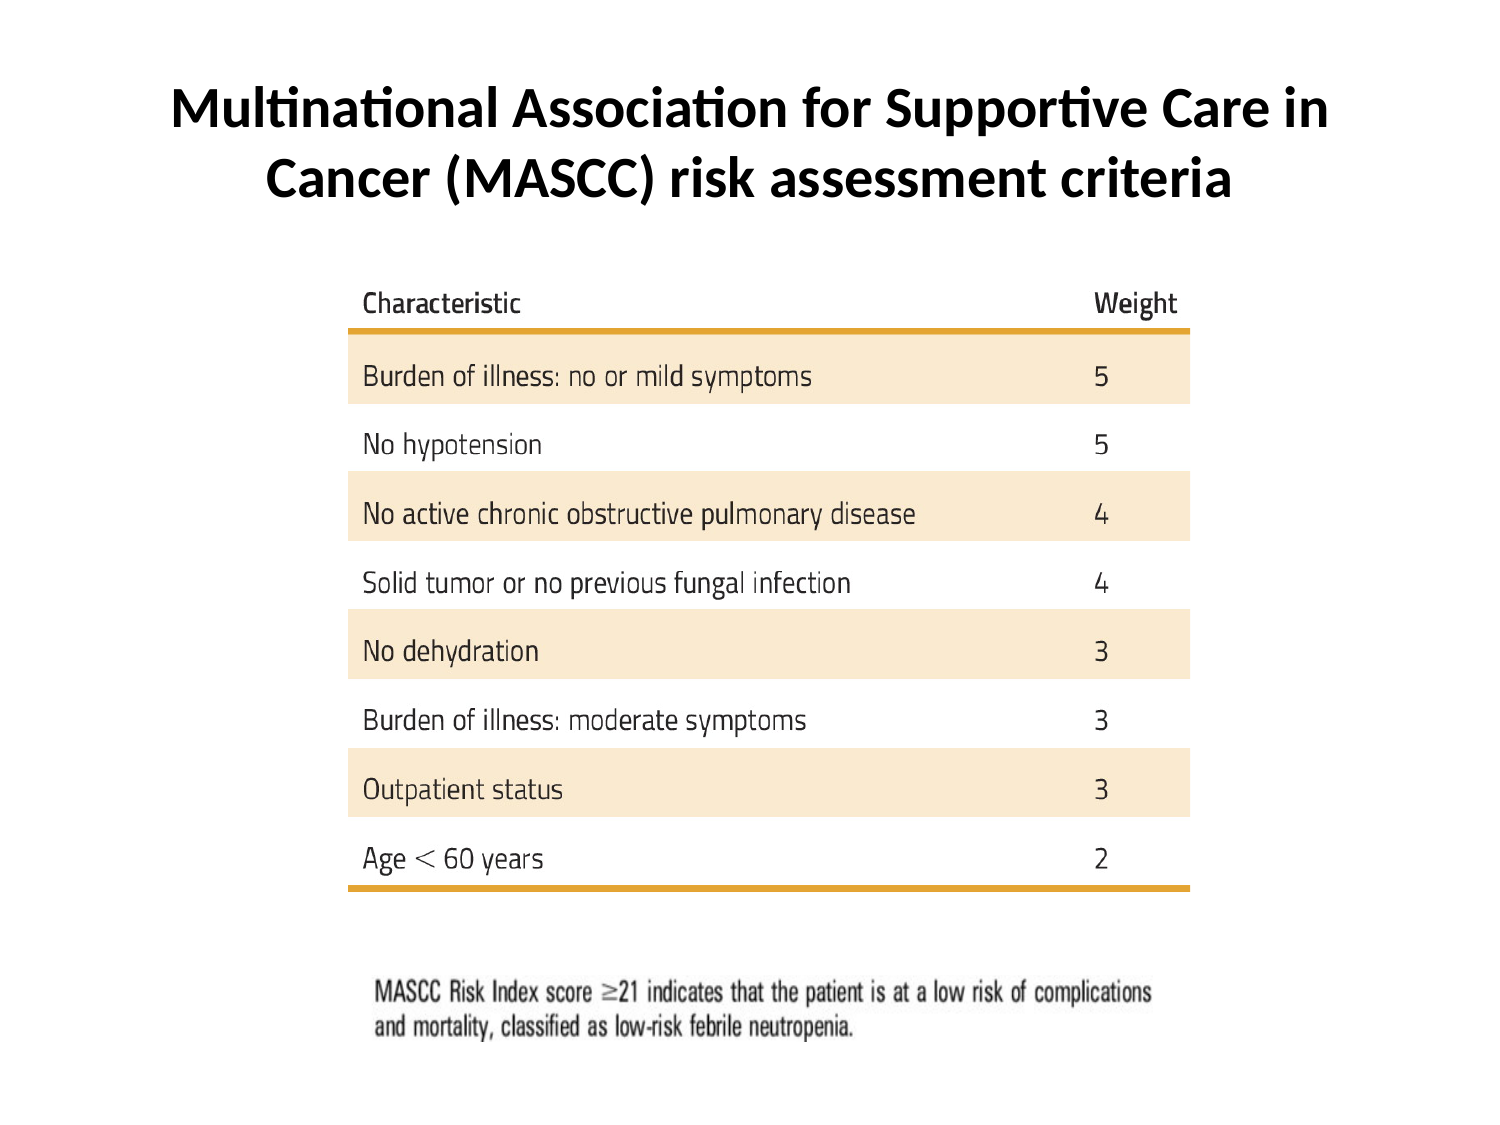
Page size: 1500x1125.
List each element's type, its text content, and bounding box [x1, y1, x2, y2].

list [347, 274, 1191, 918]
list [362, 974, 1153, 1042]
title Multinational Association for Supportive Care in Cancer (MASCC) risk assessment criteria [75, 45, 1425, 233]
